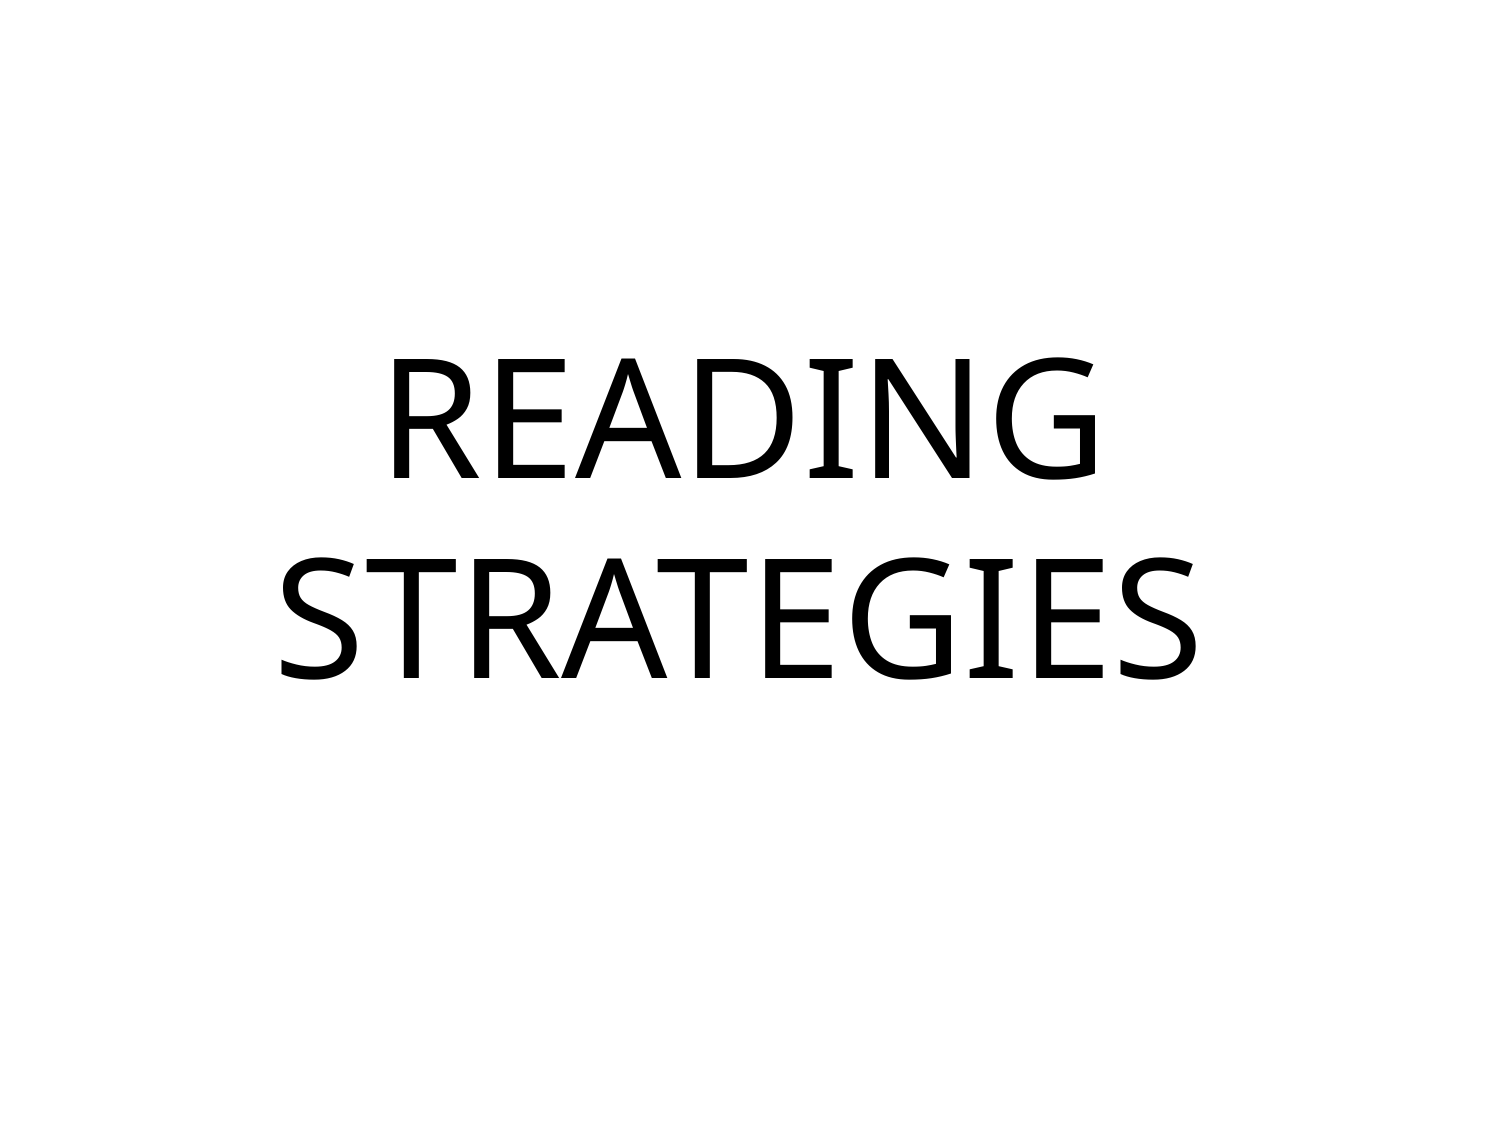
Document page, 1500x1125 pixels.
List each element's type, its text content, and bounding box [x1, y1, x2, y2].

text_box READING STRATEGIES [125, 304, 1354, 720]
